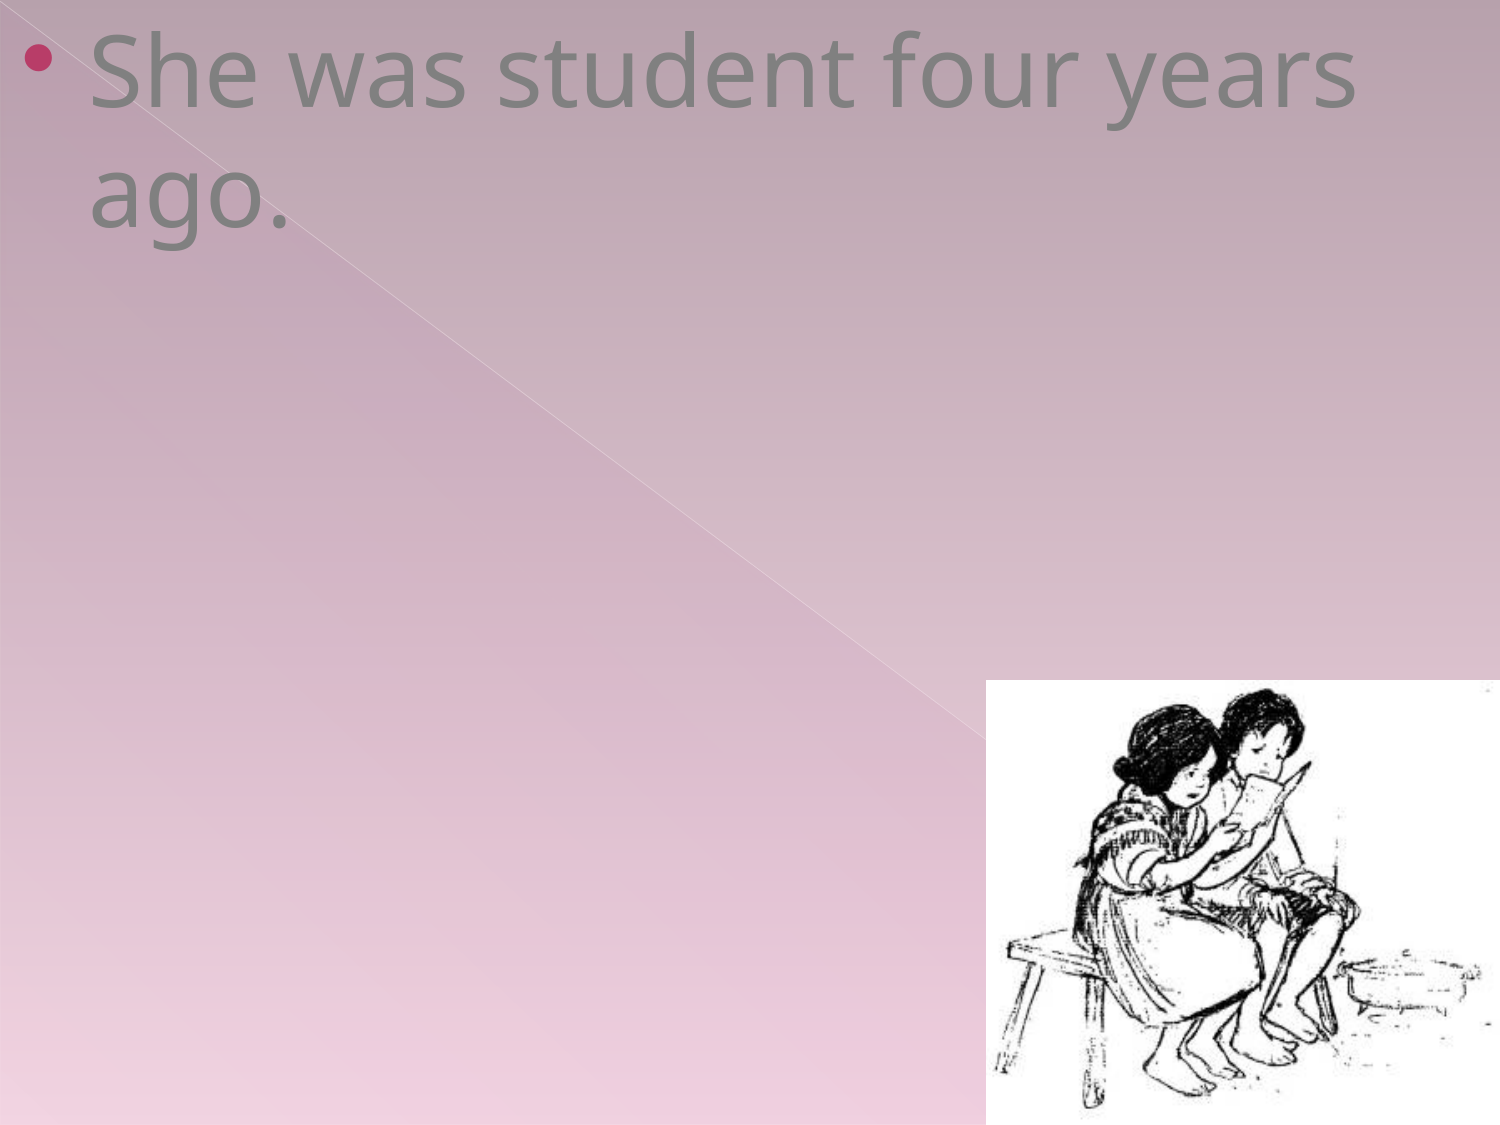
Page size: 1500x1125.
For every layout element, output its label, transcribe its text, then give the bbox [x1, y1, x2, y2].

picture [985, 680, 1500, 1125]
list She was student four years ago. [0, 0, 1500, 1125]
